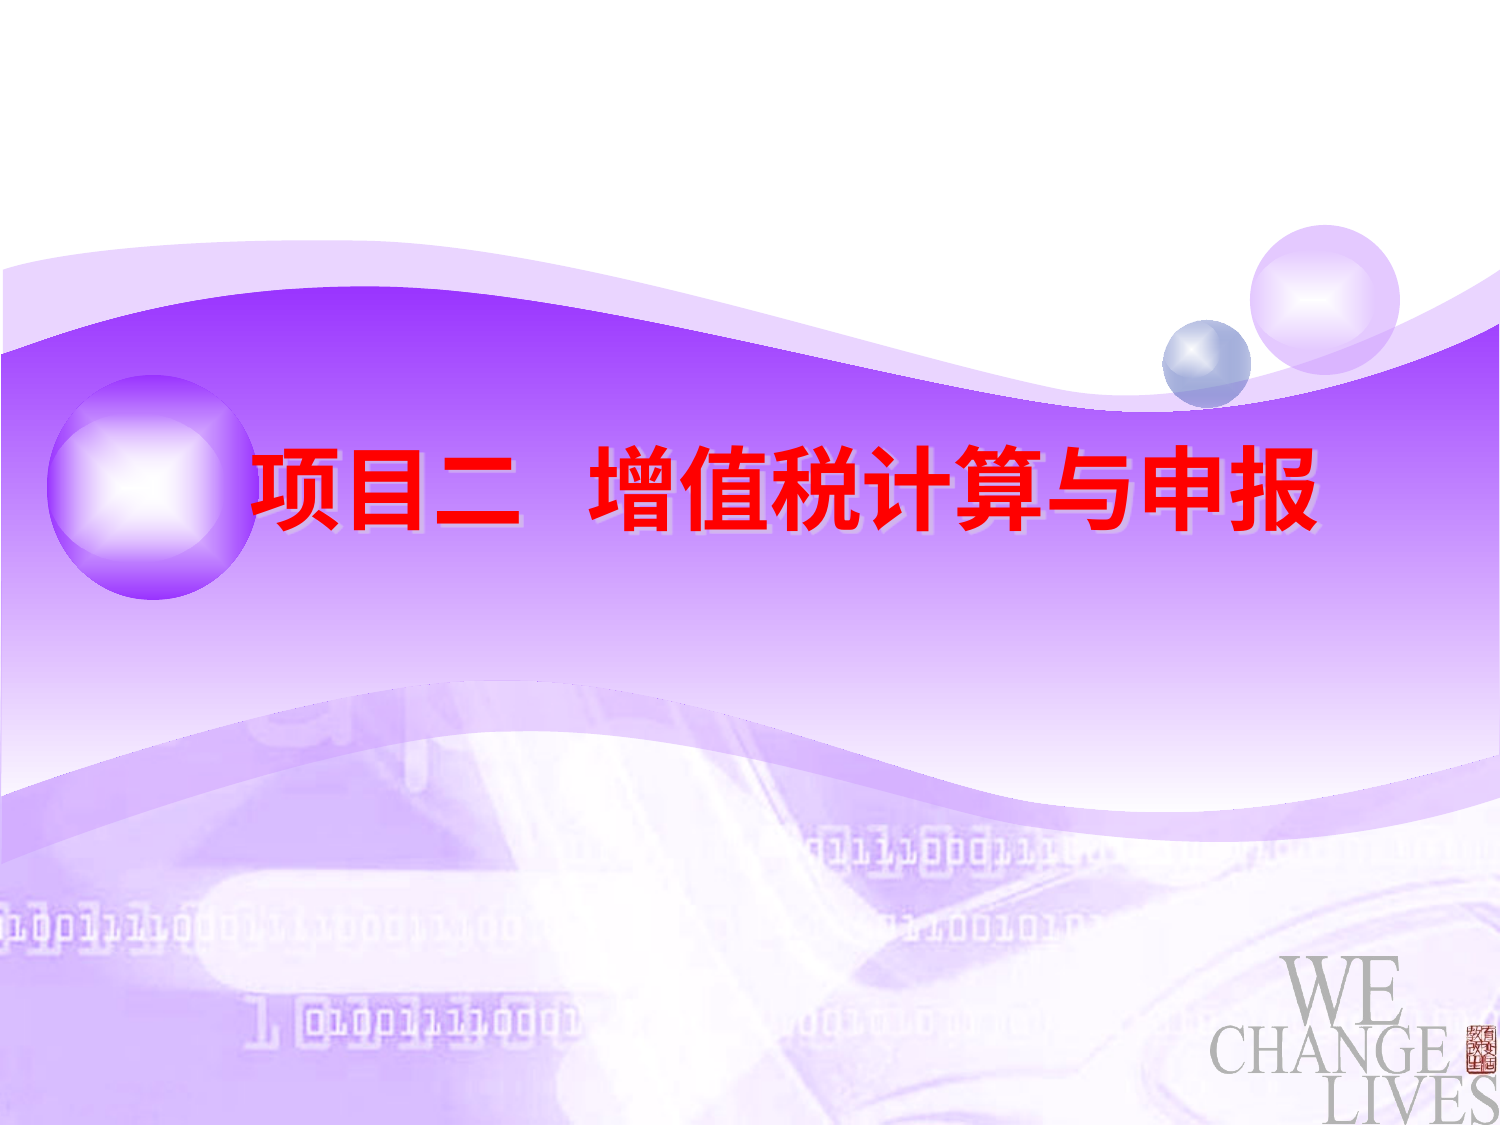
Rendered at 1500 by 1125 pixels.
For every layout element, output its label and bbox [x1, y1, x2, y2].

text_box [1249, 224, 1401, 376]
text_box [1162, 319, 1251, 408]
text_box [1436, 323, 1500, 354]
text_box [46, 374, 260, 601]
picture [0, 354, 1500, 1125]
text_box [1404, 269, 1500, 353]
text_box [6, 286, 796, 353]
text_box [2, 240, 912, 353]
